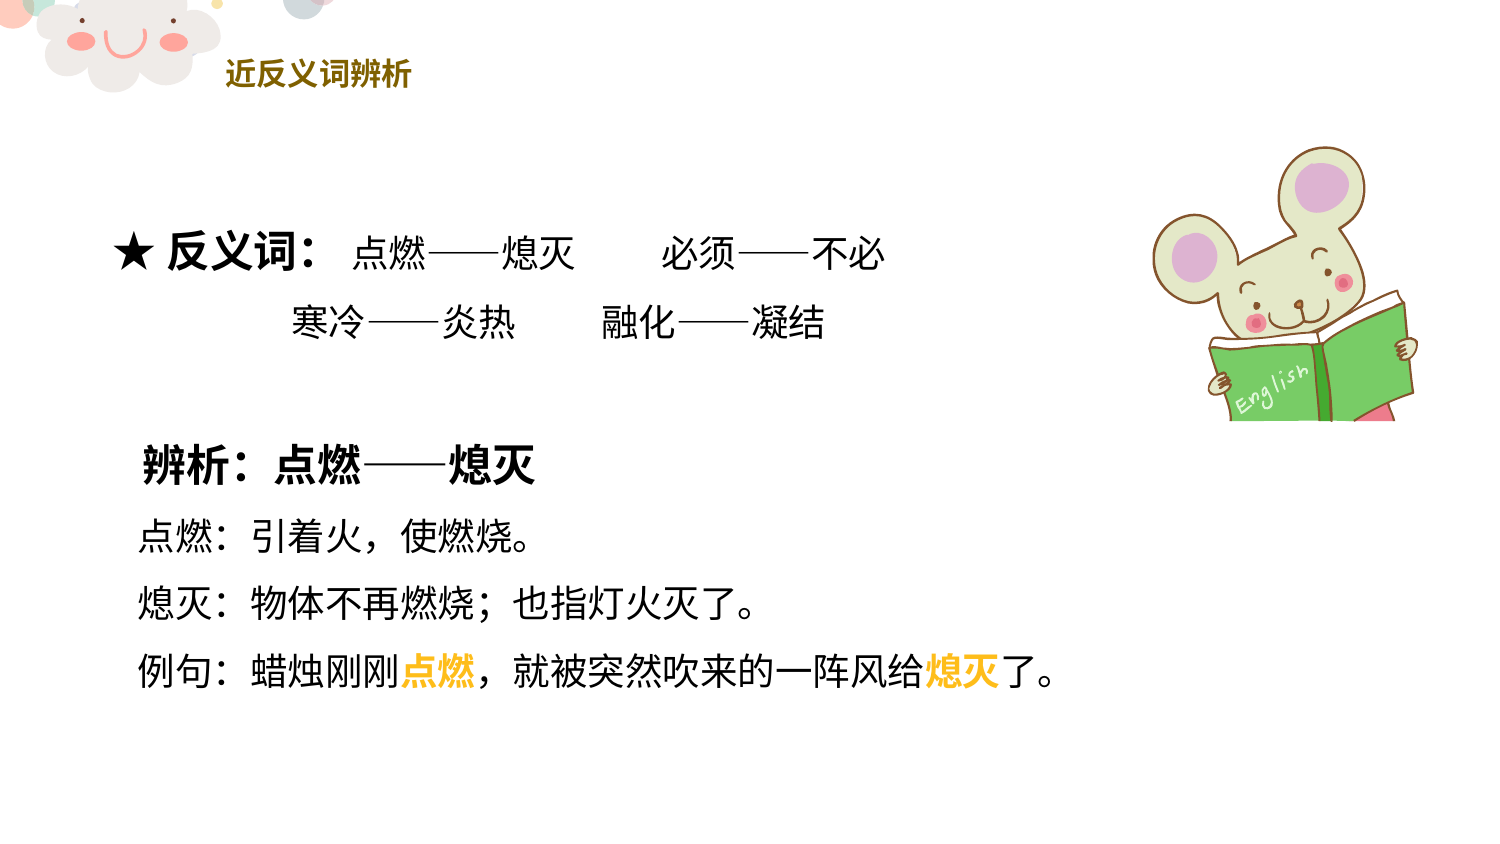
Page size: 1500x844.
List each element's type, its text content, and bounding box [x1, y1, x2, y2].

picture [0, 0, 342, 98]
picture [1152, 145, 1418, 422]
text_box ★反义词： 点燃——熄灭 必须——不必 寒冷——炎热 融化——凝结 辨析：点燃——熄灭 点燃：引着火，使燃烧。 熄灭：物体不再燃烧；也指灯火灭了。 例句：蜡烛刚刚点燃，就被突然吹来的一阵风给熄灭了。 [67, 192, 1390, 699]
text_box 近反义词辨析 [342, 48, 506, 98]
